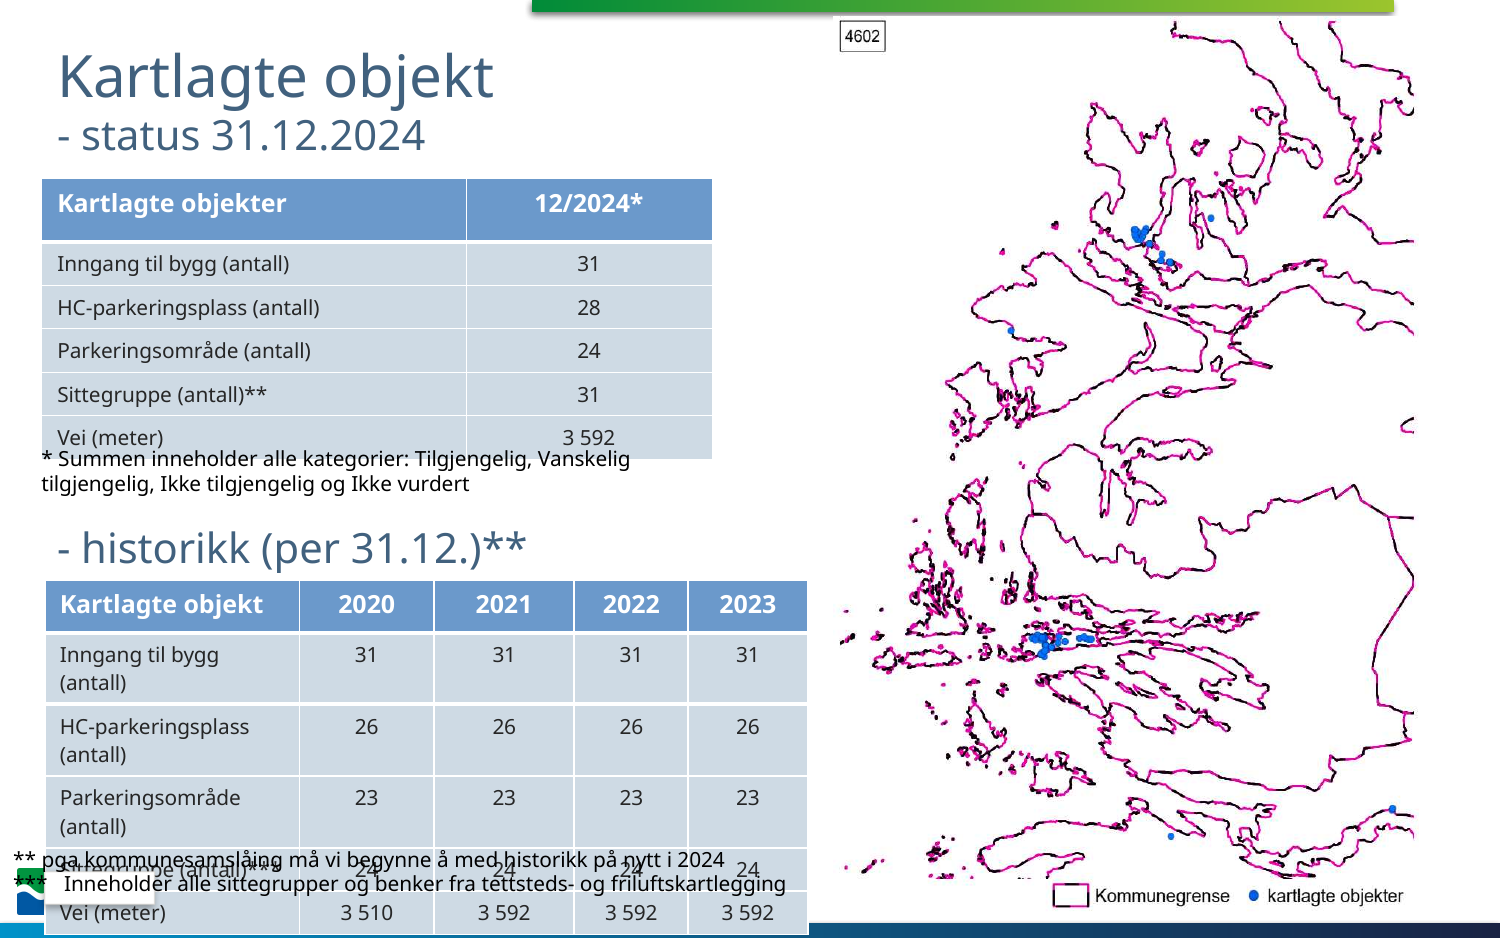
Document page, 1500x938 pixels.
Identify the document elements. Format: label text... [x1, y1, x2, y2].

table_cell Sittegruppe (antall)** [42, 373, 466, 415]
table_header Kartlagte objekter [42, 179, 466, 240]
table_header 2020 [300, 581, 433, 631]
table_cell Parkeringsområde (antall) [42, 329, 466, 372]
picture [833, 16, 1419, 913]
table_cell 31 [300, 635, 433, 702]
text_box ** pga kommunesamslåing må vi begynne å med historikk på nytt i 2024 *** Inneholder alle sittegrupper og benker fra tettsteds- og friluftskartlegging [0, 838, 802, 904]
text_box * Summen inneholder alle kategorier: Tilgjengelig, Vanskelig tilgjengelig, Ikke tilgjengelig og Ikke vurdert [26, 438, 711, 504]
table_header Kartlagte objekt [46, 581, 299, 631]
table_header 2021 [435, 581, 573, 631]
text_box - historikk (per 31.12.)** [42, 496, 828, 580]
table_cell HC-parkeringsplass (antall) [42, 286, 466, 328]
table_header 2023 [689, 581, 807, 631]
table_cell Vei (meter) [46, 904, 299, 934]
table_cell 31 [467, 244, 712, 285]
table_header 2022 [575, 581, 687, 631]
table_cell 31 [467, 373, 712, 415]
table_cell 23 [575, 777, 687, 838]
table_cell Inngang til bygg (antall) [46, 635, 299, 702]
table_cell 3 592 [689, 892, 807, 934]
table_cell 26 [689, 706, 807, 775]
table_cell Parkeringsområde (antall) [46, 777, 299, 838]
table_cell 28 [467, 286, 712, 328]
table_cell 31 [689, 635, 807, 702]
table_cell 23 [435, 777, 573, 838]
table_cell 26 [300, 706, 433, 775]
table_cell 3 510 [300, 904, 433, 934]
table_cell 24 [802, 849, 807, 890]
text_box Kartlagte objekt - status 31.12.2024 [42, 24, 828, 167]
table_cell 3 592 [575, 904, 687, 934]
table_header 12/2024* [467, 179, 712, 240]
table_cell 31 [435, 635, 573, 702]
table_cell Vei (meter) [42, 416, 466, 438]
table_cell 26 [575, 706, 687, 775]
table_cell 23 [689, 777, 807, 847]
table_cell 3 592 [467, 416, 712, 459]
table_cell 24 [467, 329, 712, 372]
table_cell 23 [300, 777, 433, 838]
table_cell Inngang til bygg (antall) [42, 244, 466, 285]
table_cell 26 [435, 706, 573, 775]
table_cell 31 [575, 635, 687, 702]
table_cell 3 592 [435, 904, 573, 934]
table_cell HC-parkeringsplass (antall) [46, 706, 299, 775]
